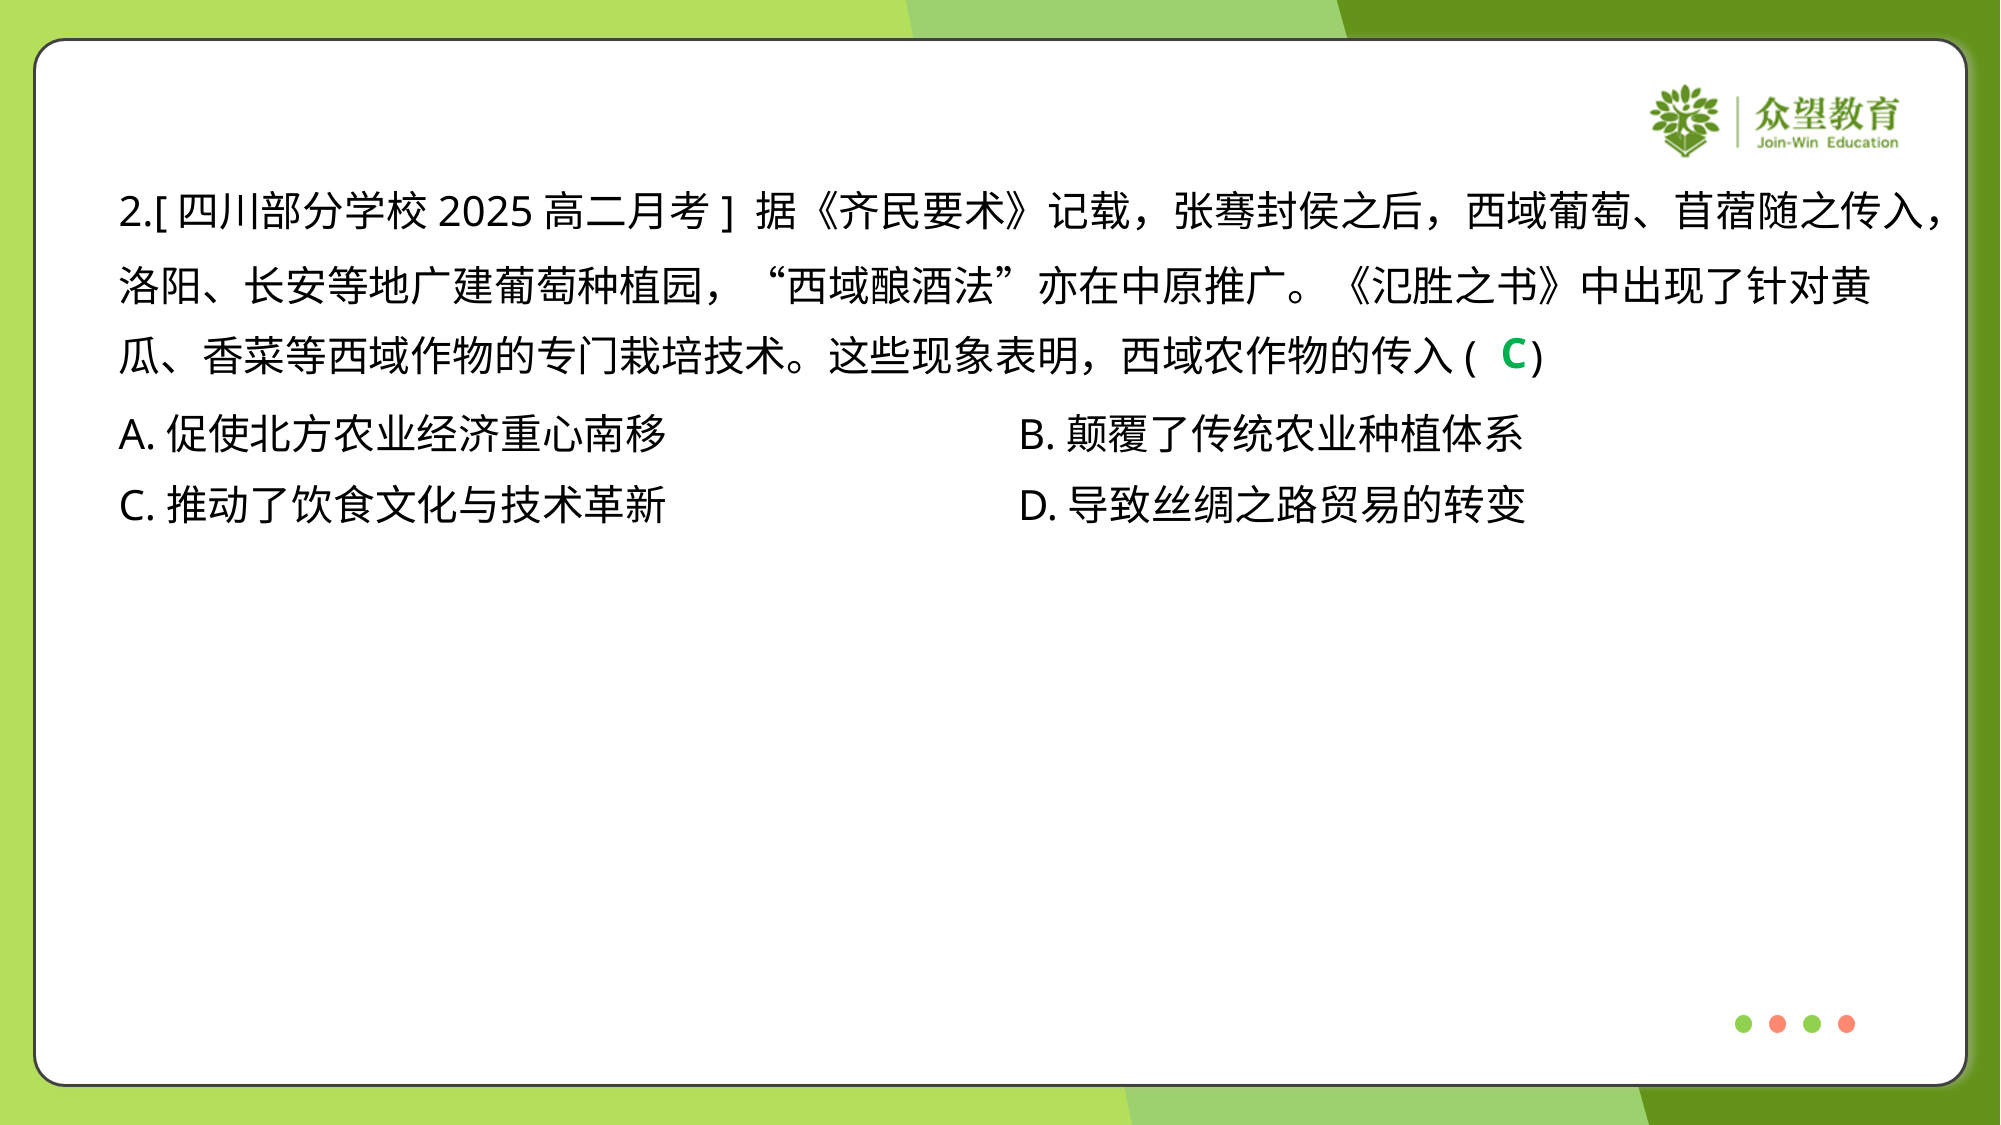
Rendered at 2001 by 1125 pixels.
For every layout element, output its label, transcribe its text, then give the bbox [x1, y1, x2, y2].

text_box C [1484, 306, 1543, 371]
picture [0, 0, 2000, 1125]
text_box 2.[四川部分学校2025高二月考] 据《齐民要术》记载，张骞封侯之后，西域葡萄、苜蓿随之传入， 洛阳、长安等地广建葡萄种植园，“西域酿酒法”亦在中原推广。《氾胜之书》中出现了针对黄 瓜、香菜等西域作物的专门栽培技术。这些现象表明，西域农作物的传入( ) [118, 159, 1883, 373]
text_box A.促使北方农业经济重心南移 B.颠覆了传统农业种植体系 C.推动了饮食文化与技术革新 D.导致丝绸之路贸易的转变 [118, 382, 1883, 522]
